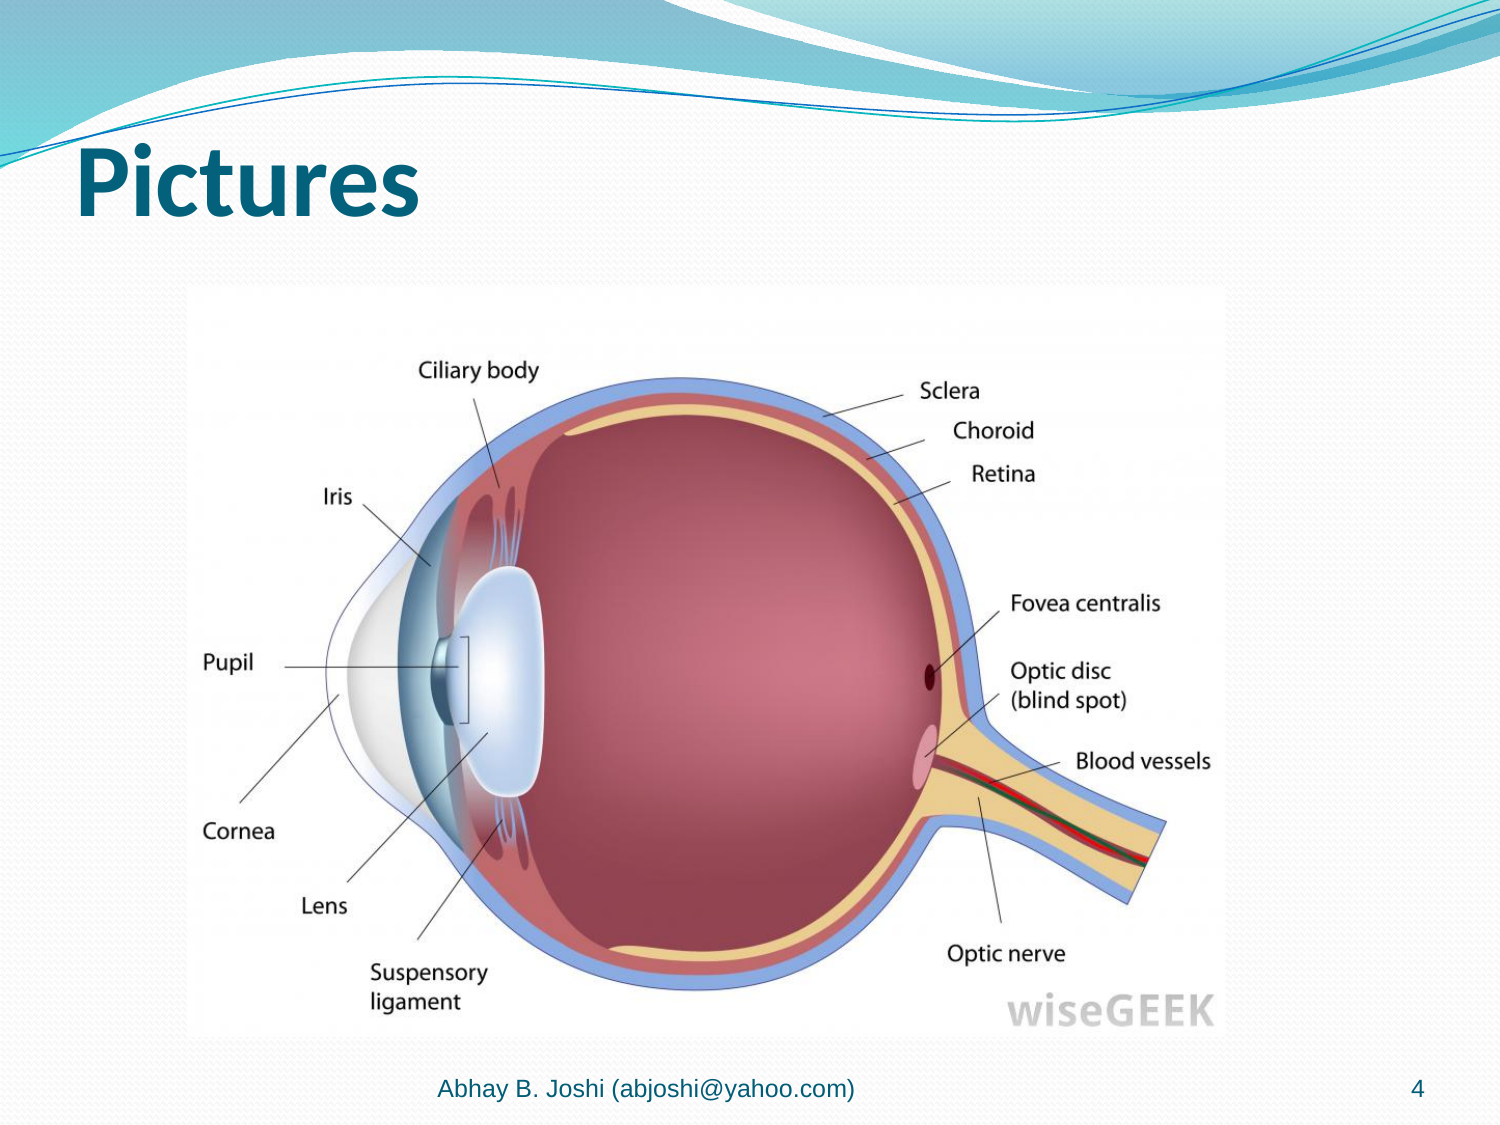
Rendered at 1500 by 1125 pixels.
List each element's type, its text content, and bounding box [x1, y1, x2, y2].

picture [187, 287, 1226, 1038]
slide_number 4 [1299, 1042, 1425, 1103]
footer Abhay B. Joshi (abjoshi@yahoo.com) [437, 1050, 988, 1103]
title Pictures [75, 50, 1425, 238]
